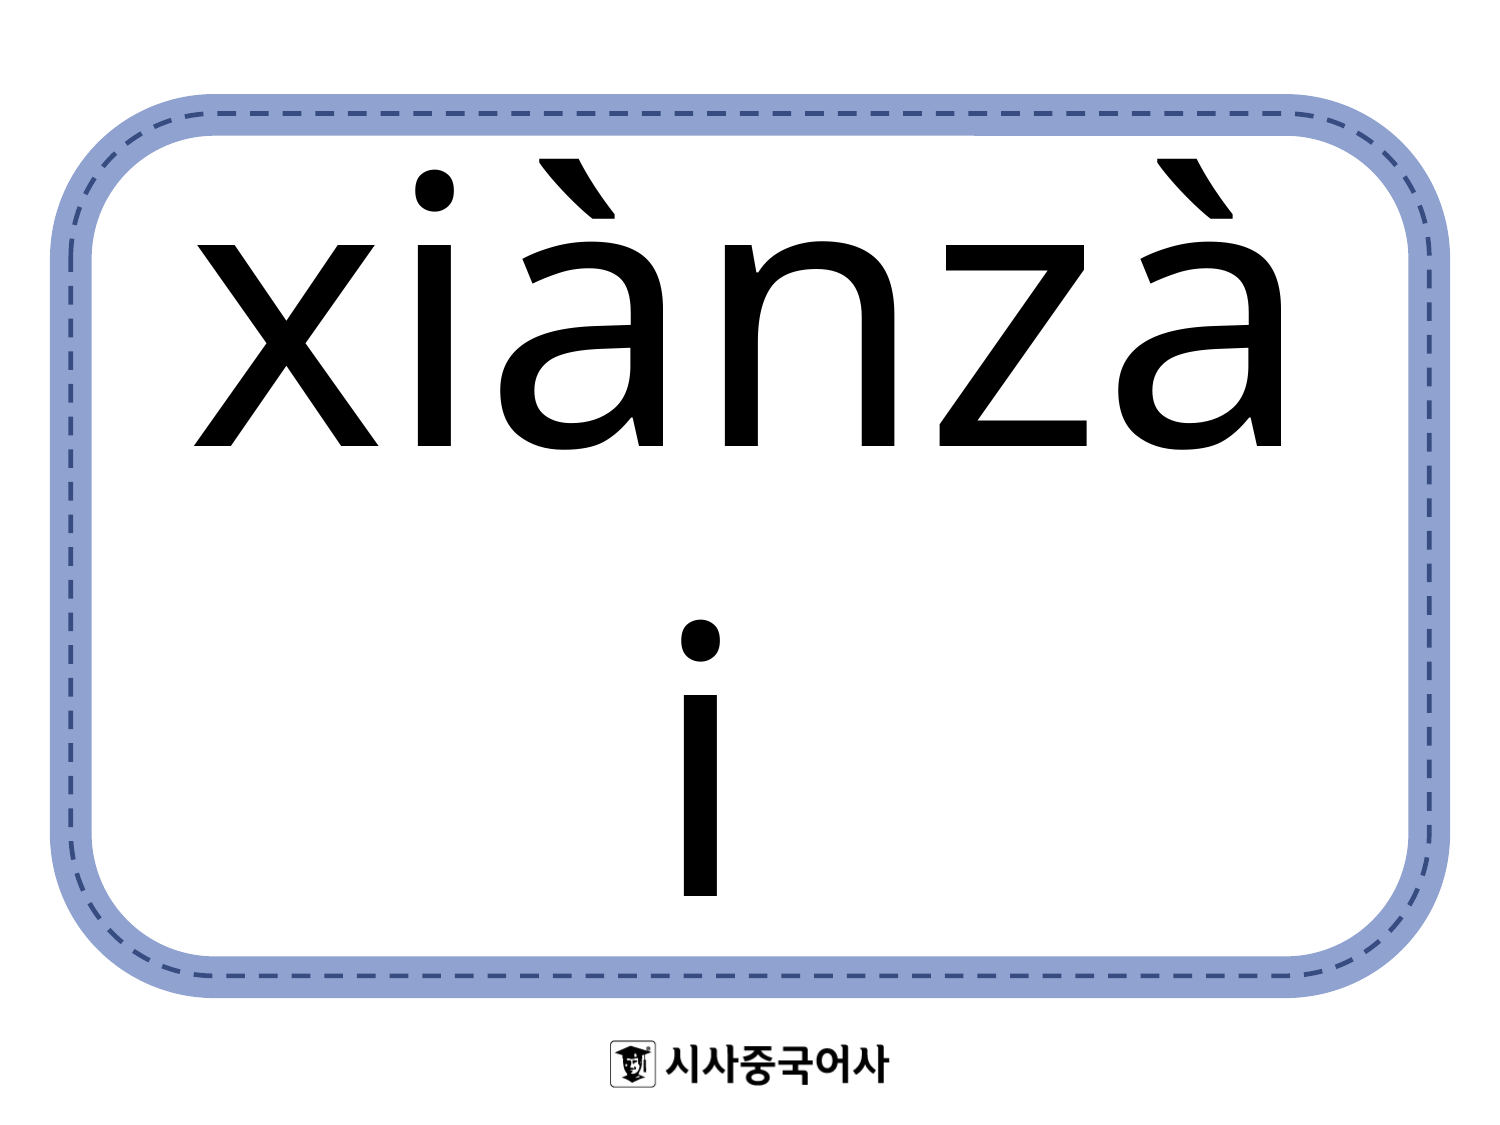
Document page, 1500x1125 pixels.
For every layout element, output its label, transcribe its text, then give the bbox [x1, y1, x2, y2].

text_box xiànzài [145, 189, 1354, 853]
picture [602, 1034, 898, 1094]
